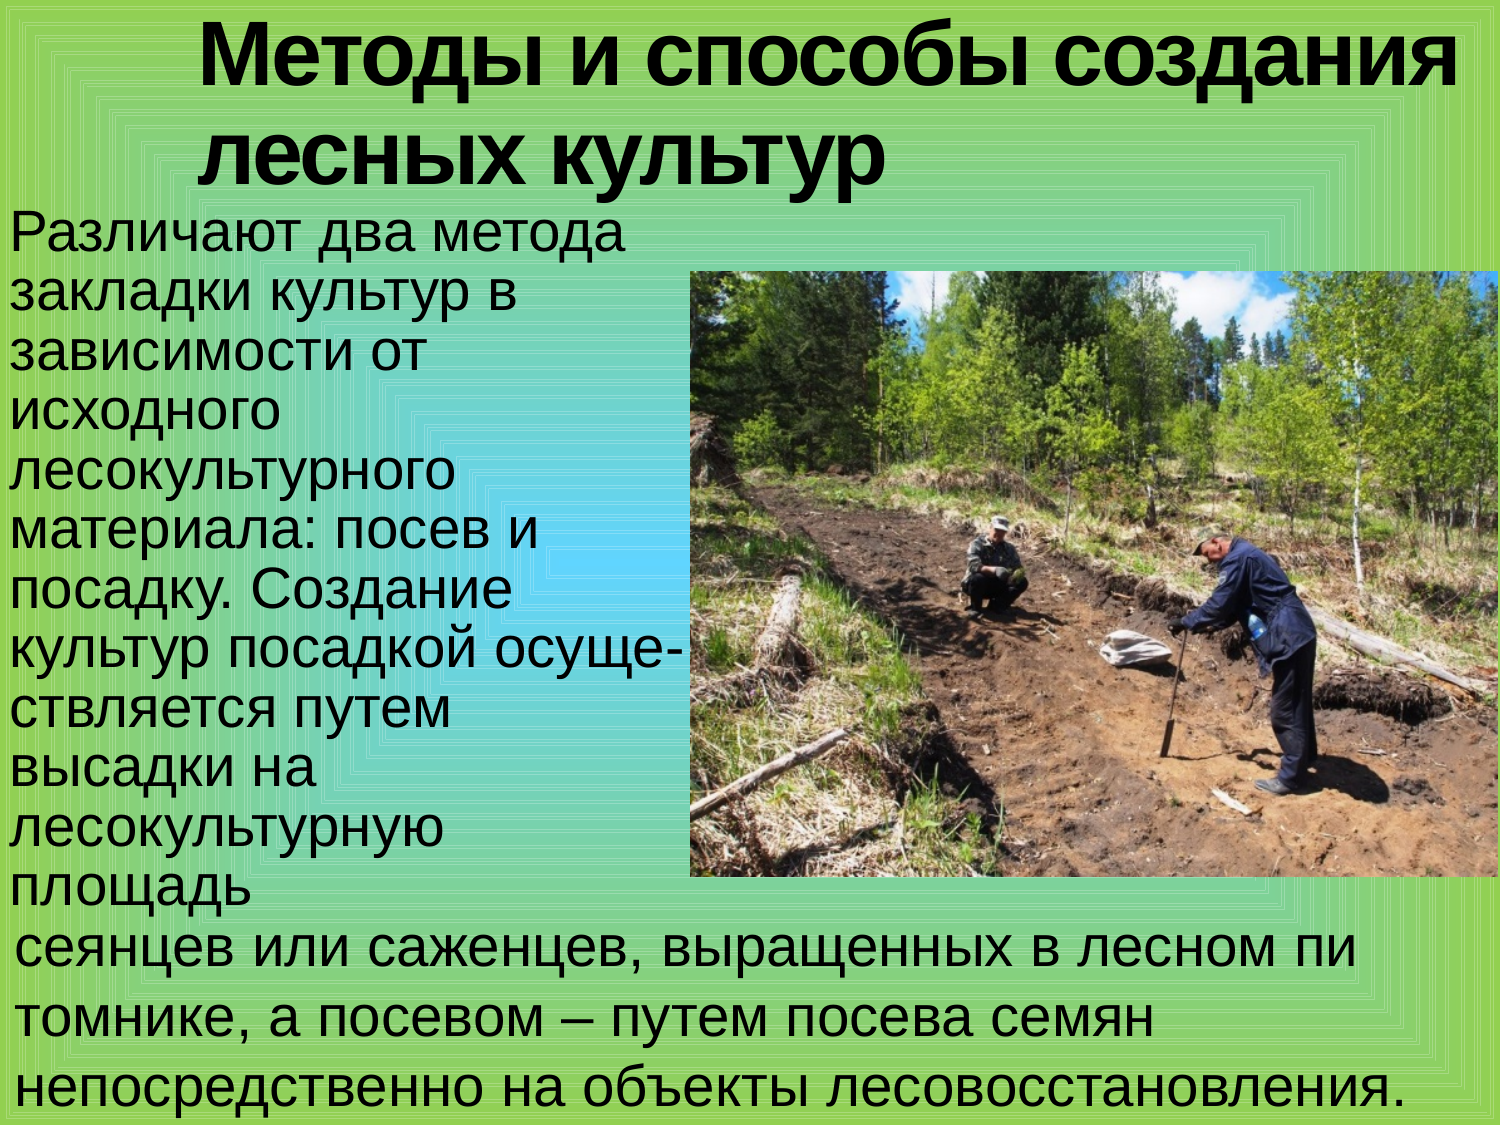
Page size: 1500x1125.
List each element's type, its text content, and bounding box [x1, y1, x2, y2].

title Методы и способы создания лесных культур [183, 19, 1500, 192]
list Различают два метода закладки культур в зависимости от исходного лесокультурного материала: посев и посадку. Создание культур посадкой осуще-ствляется путем высадки на лесокультурную площадь [0, 196, 704, 900]
picture [690, 271, 1498, 877]
text_box сеянцев или саженцев, выращенных в лесном пи­томнике, а посевом – путем посева семян непосредственно на объекты лесовосстановления. [0, 900, 1500, 1125]
